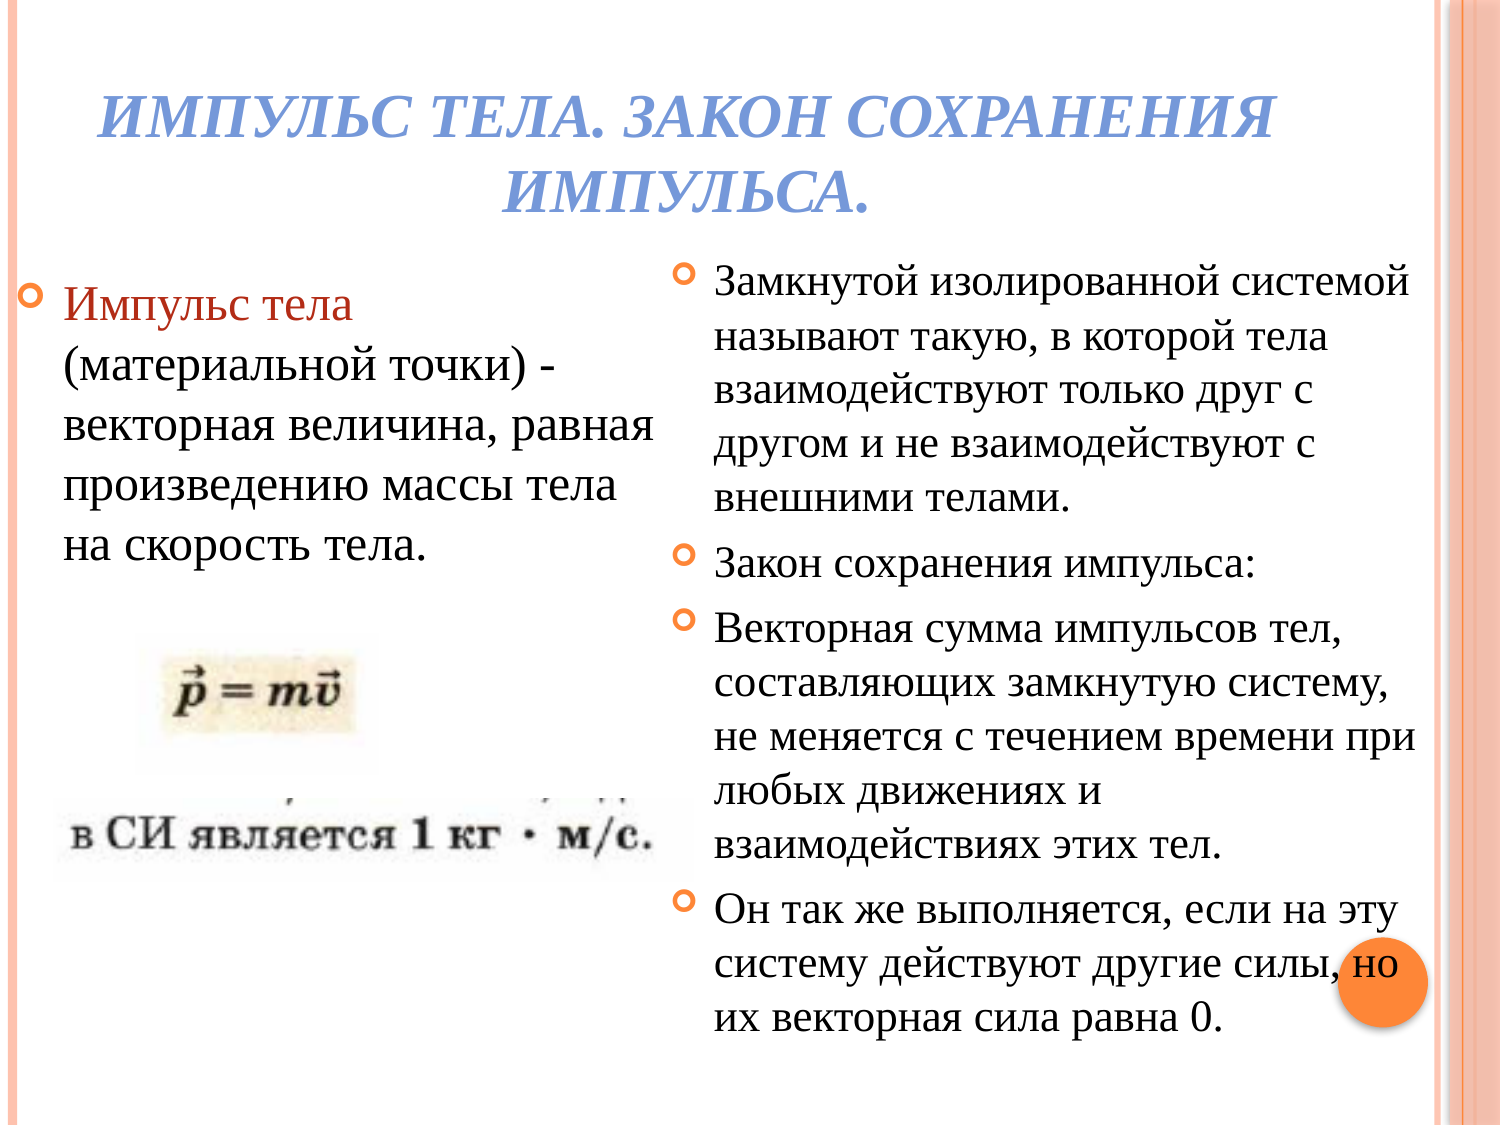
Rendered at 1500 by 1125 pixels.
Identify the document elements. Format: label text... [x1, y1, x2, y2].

list Импульс тела (материальной точки) - векторная величина, равная произведению массы тела на скорость тела. [0, 262, 675, 1083]
picture [52, 798, 694, 882]
picture [135, 632, 379, 776]
list Замкнутой изолированной системой называют такую, в которой тела взаимодействуют только друг с другом и не взаимодействуют с внешними телами. Закон сохранения импульса: Векторная сумма импульсов тел, составляющих замкнутую систему, не меняется с течением времени при любых движениях и взаимодействиях этих тел. Он так же выполняется, если на эту систему действуют другие силы, но их векторная сила равна 0. [655, 243, 1436, 1059]
title Импульс тела. Закон сохранения импульса. [75, 45, 1300, 233]
